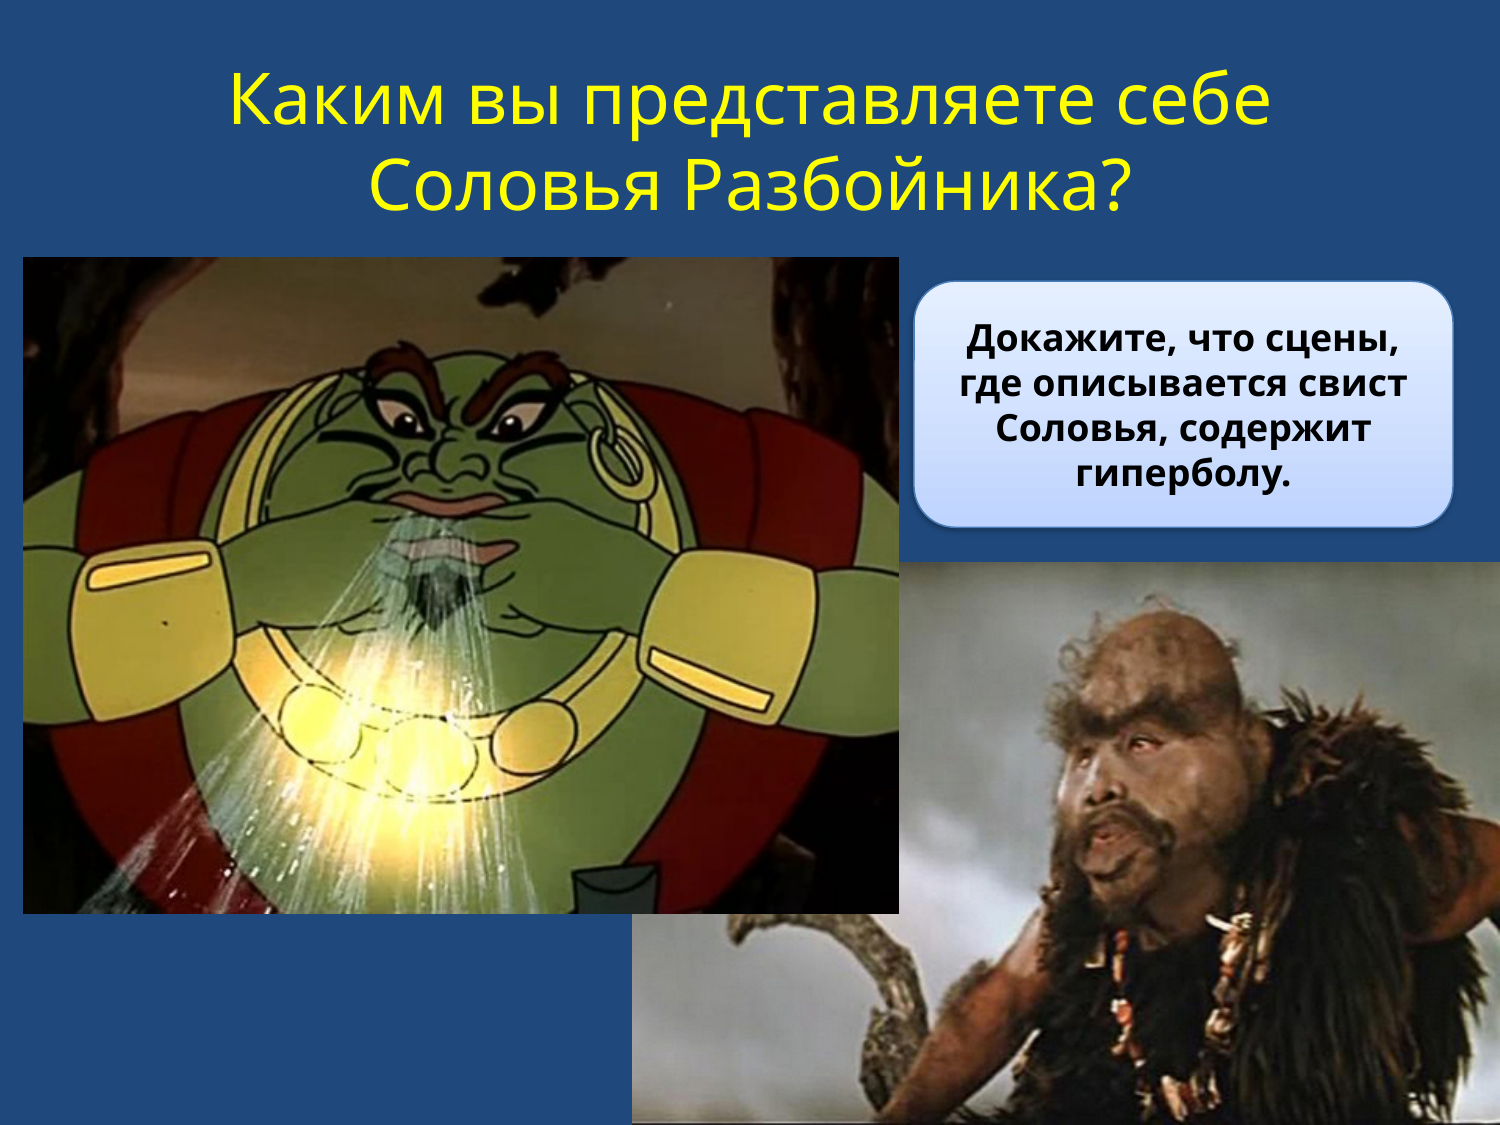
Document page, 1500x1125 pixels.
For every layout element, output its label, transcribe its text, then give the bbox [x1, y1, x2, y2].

title Каким вы представляете себе Соловья Разбойника? [75, 45, 1425, 233]
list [23, 257, 899, 915]
picture [632, 562, 1500, 1125]
text_box Докажите, что сцены, где описывается свист Соловья, содержит гиперболу. [913, 280, 1454, 529]
